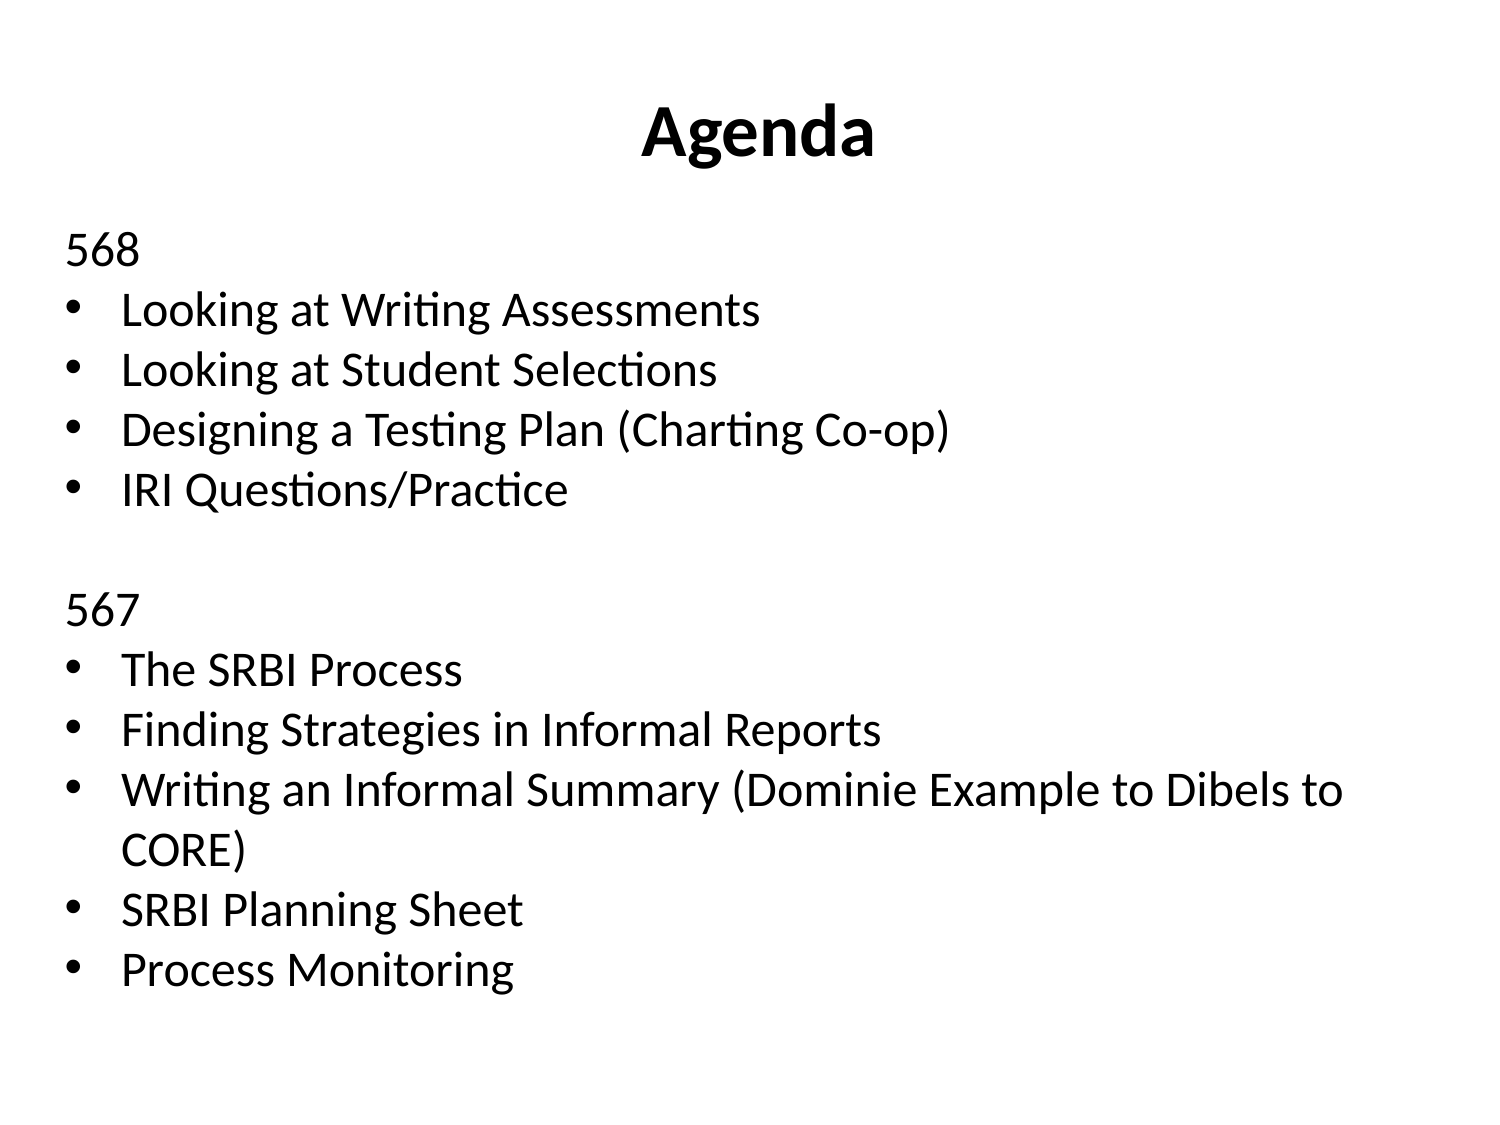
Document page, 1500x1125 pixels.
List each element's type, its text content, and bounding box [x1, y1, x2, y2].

text_box Agenda 568 Looking at Writing Assessments Looking at Student Selections Designing a Testing Plan (Charting Co-op) IRI Questions/Practice 567 The SRBI Process Finding Strategies in Informal Reports Writing an Informal Summary (Dominie Example to Dibels to CORE) SRBI Planning Sheet Process Monitoring [49, 73, 1469, 1094]
